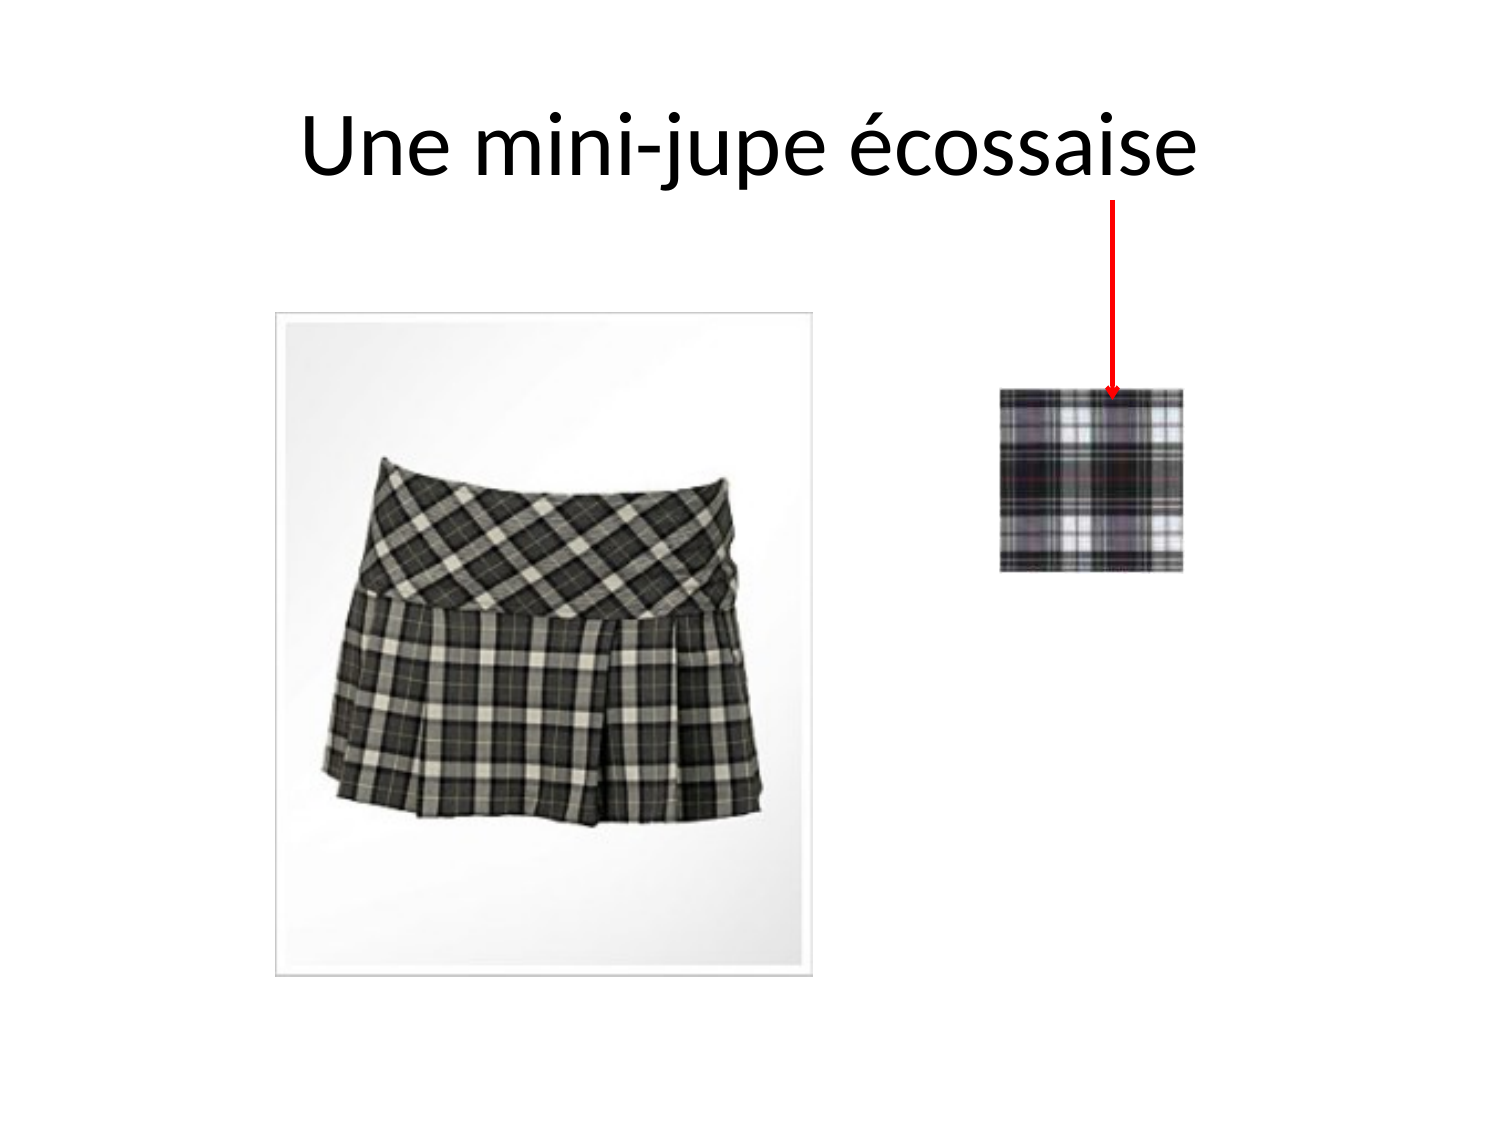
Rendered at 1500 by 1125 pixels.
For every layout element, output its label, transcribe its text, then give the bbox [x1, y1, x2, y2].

title Une mini-jupe écossaise [75, 45, 1425, 233]
picture [274, 312, 813, 977]
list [999, 387, 1185, 574]
